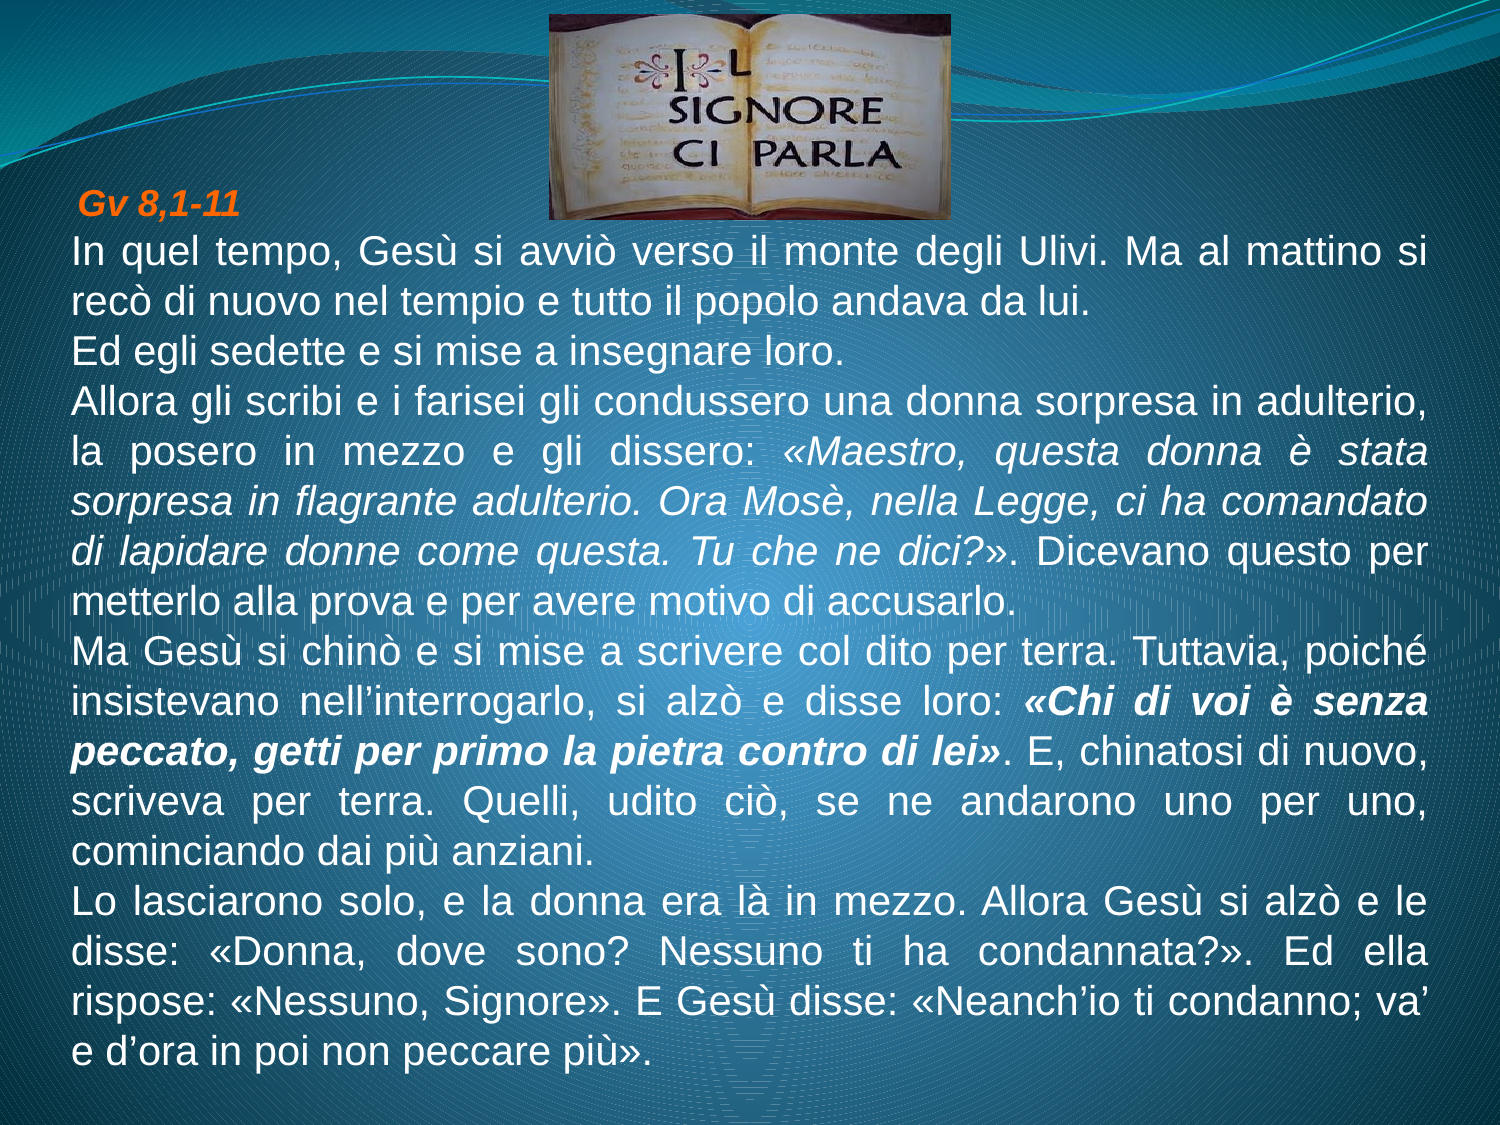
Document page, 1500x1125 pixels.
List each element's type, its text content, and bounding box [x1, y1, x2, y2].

text_box Gv 8,1-11 In quel tempo, Gesù si avviò verso il monte degli Ulivi. Ma al mattino si recò di nuovo nel tempio e tutto il popolo andava da lui. Ed egli sedette e si mise a insegnare loro. Allora gli scribi e i farisei gli condussero una donna sorpresa in adulterio, la posero in mezzo e gli dissero: «Maestro, questa donna è stata sorpresa in flagrante adulterio. Ora Mosè, nella Legge, ci ha comandato di lapidare donne come questa. Tu che ne dici?». Dicevano questo per metterlo alla prova e per avere motivo di accusarlo. Ma Gesù si chinò e si mise a scrivere col dito per terra. Tuttavia, poiché insistevano nell’interrogarlo, si alzò e disse loro: «Chi di voi è senza peccato, getti per primo la pietra contro di lei». E, chinatosi di nuovo, scriveva per terra. Quelli, udito ciò, se ne andarono uno per uno, cominciando dai più anziani. Lo lasciarono solo, e la donna era là in mezzo. Allora Gesù si alzò e le disse: «Donna, dove sono? Nessuno ti ha condannata?». Ed ella rispose: «Nessuno, Signore». E Gesù disse: «Neanch’io ti condanno; va’ e d’ora in poi non peccare più». [64, 172, 1436, 1094]
picture [548, 13, 952, 221]
